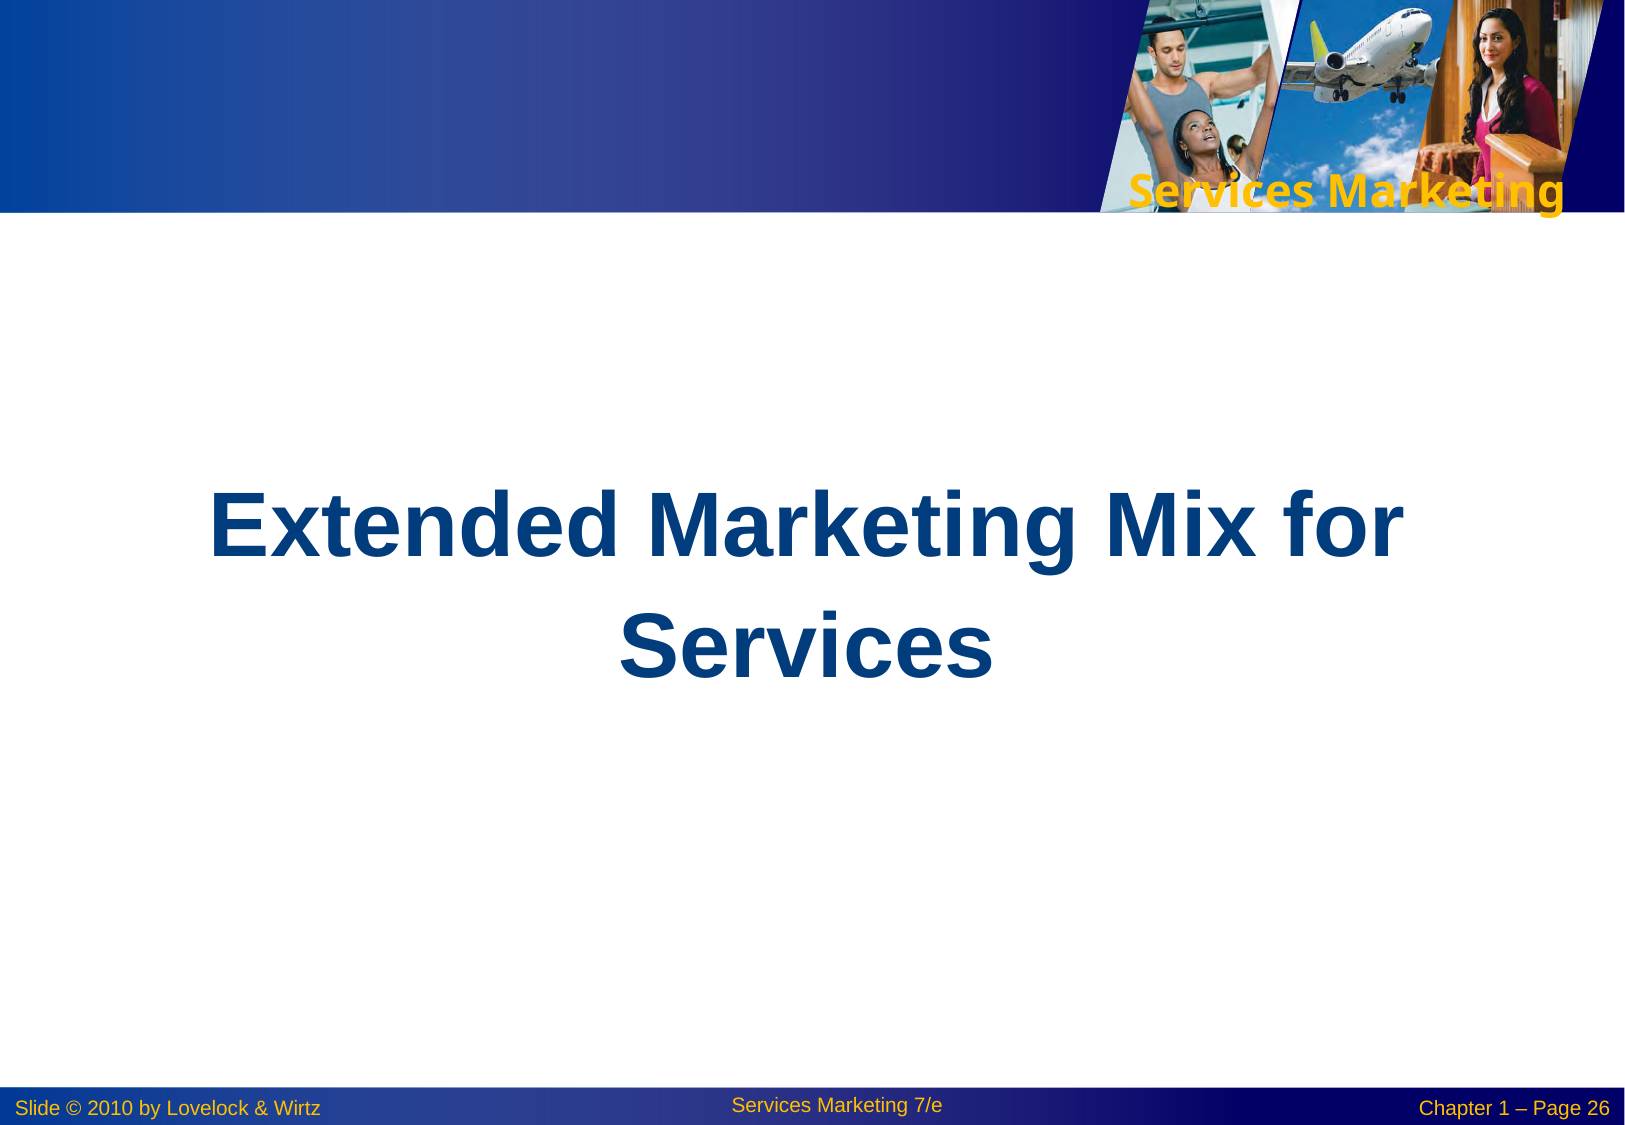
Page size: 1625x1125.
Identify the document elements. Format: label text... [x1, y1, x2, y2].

picture [1546, 187, 1556, 202]
text_box Extended Marketing Mix for Services [115, 410, 1500, 740]
picture [1162, 186, 1172, 192]
picture [1100, 0, 1604, 213]
